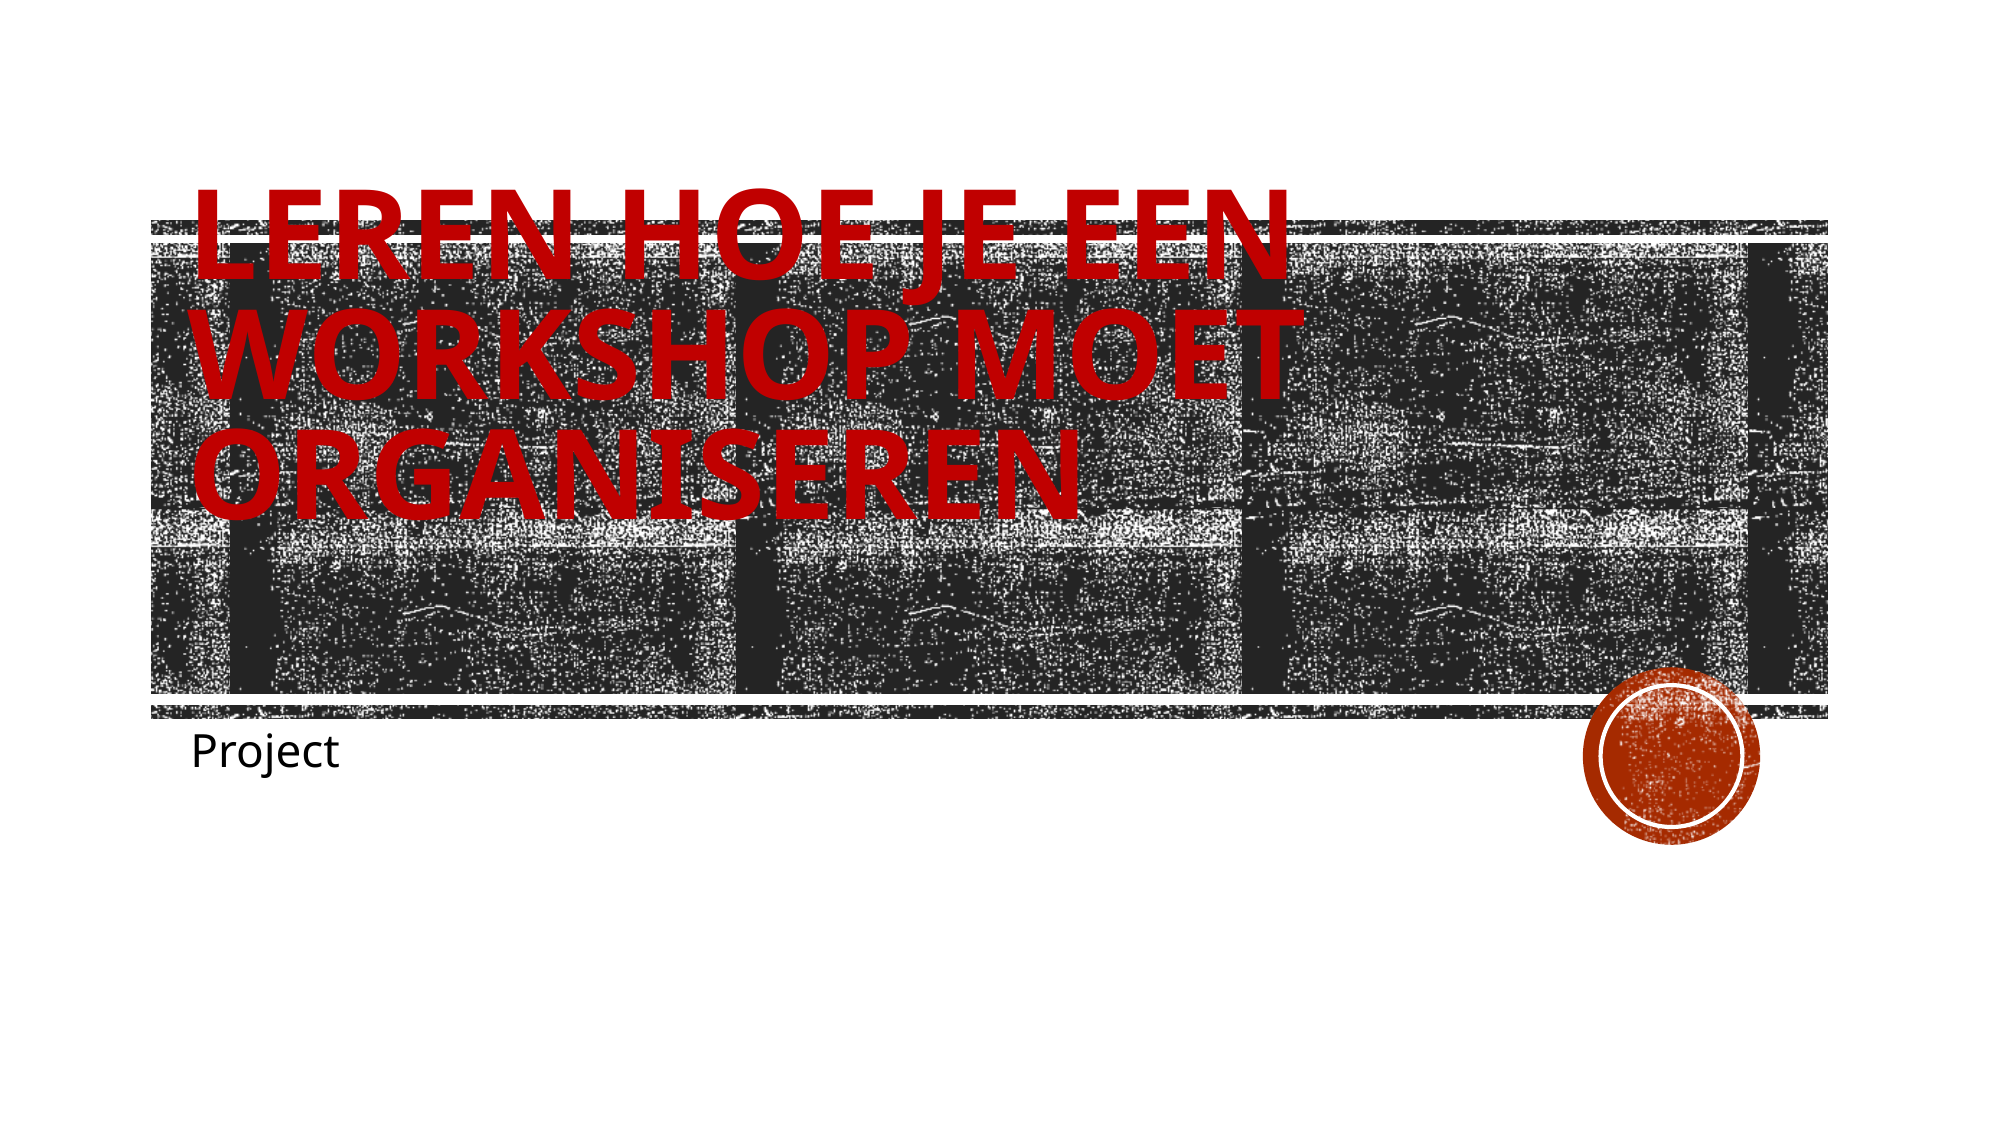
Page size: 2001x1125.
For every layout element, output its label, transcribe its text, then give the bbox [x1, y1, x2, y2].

title Leren hoe je een workshop moet organiseren [172, 234, 1808, 733]
subtitle Project [175, 720, 1470, 896]
